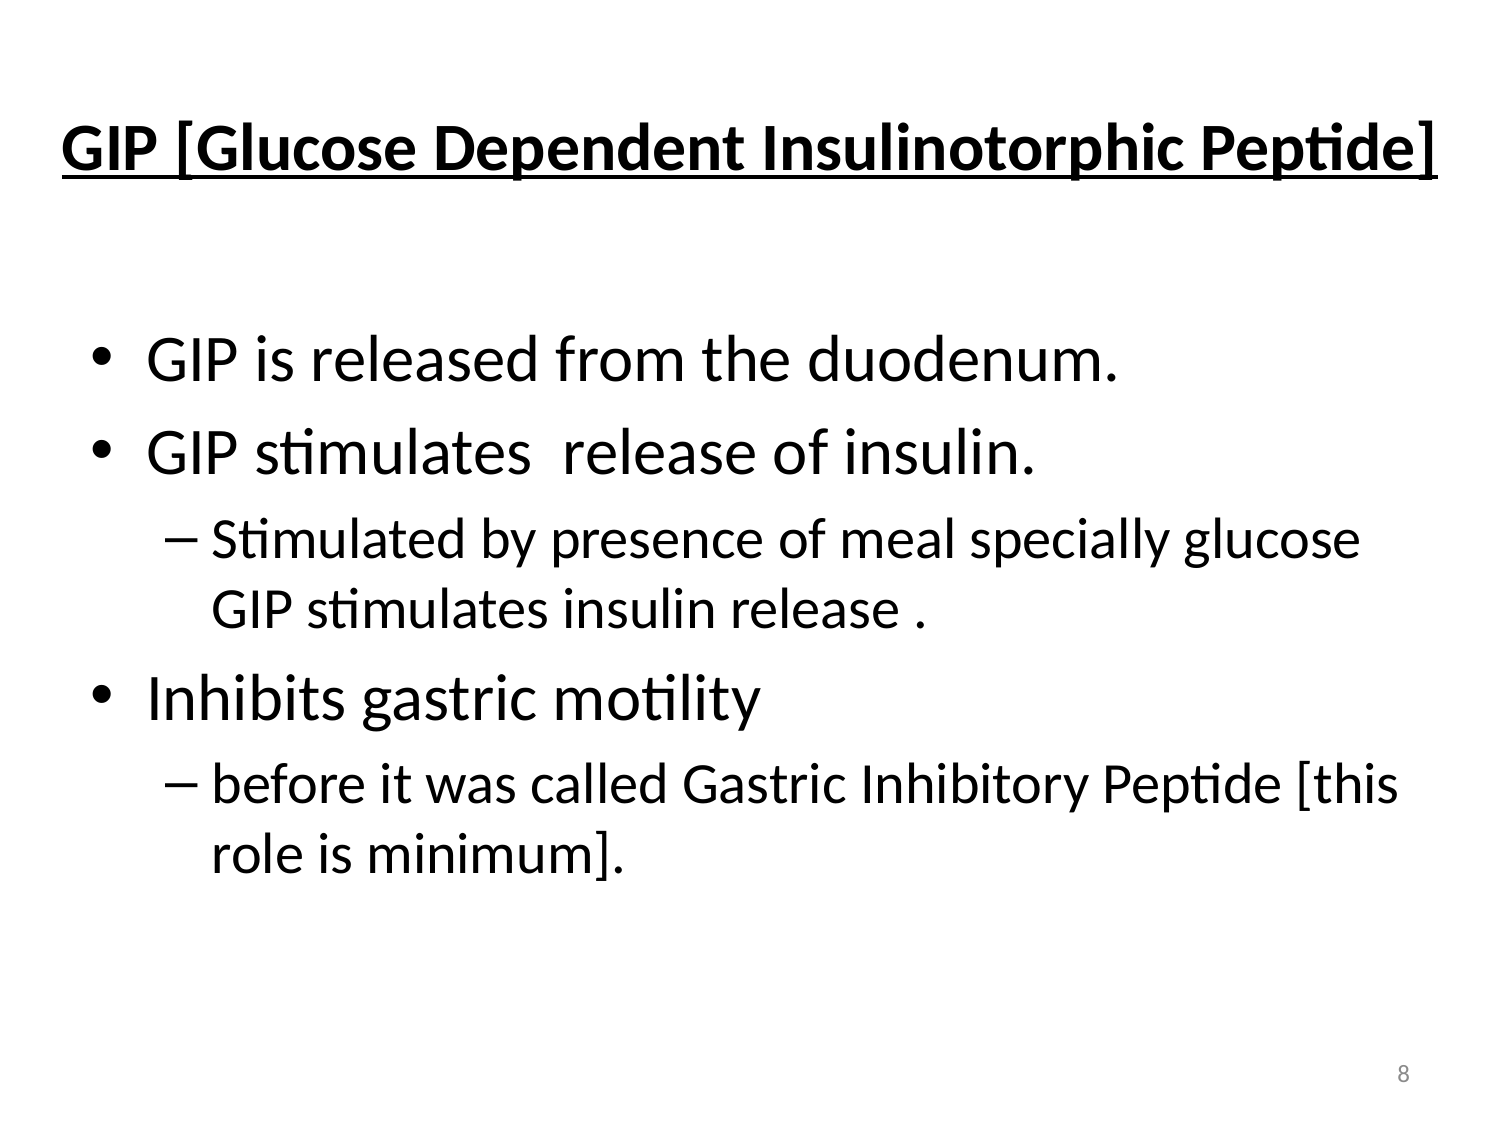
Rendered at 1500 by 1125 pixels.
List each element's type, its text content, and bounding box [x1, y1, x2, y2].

list GIP is released from the duodenum. GIP stimulates release of insulin. Stimulated by presence of meal specially glucose GIP stimulates insulin release . Inhibits gastric motility before it was called Gastric Inhibitory Peptide [this role is minimum]. [75, 307, 1425, 1050]
slide_number 8 [1074, 1042, 1425, 1103]
title GIP [Glucose Dependent Insulinotorphic Peptide] [37, 75, 1463, 213]
